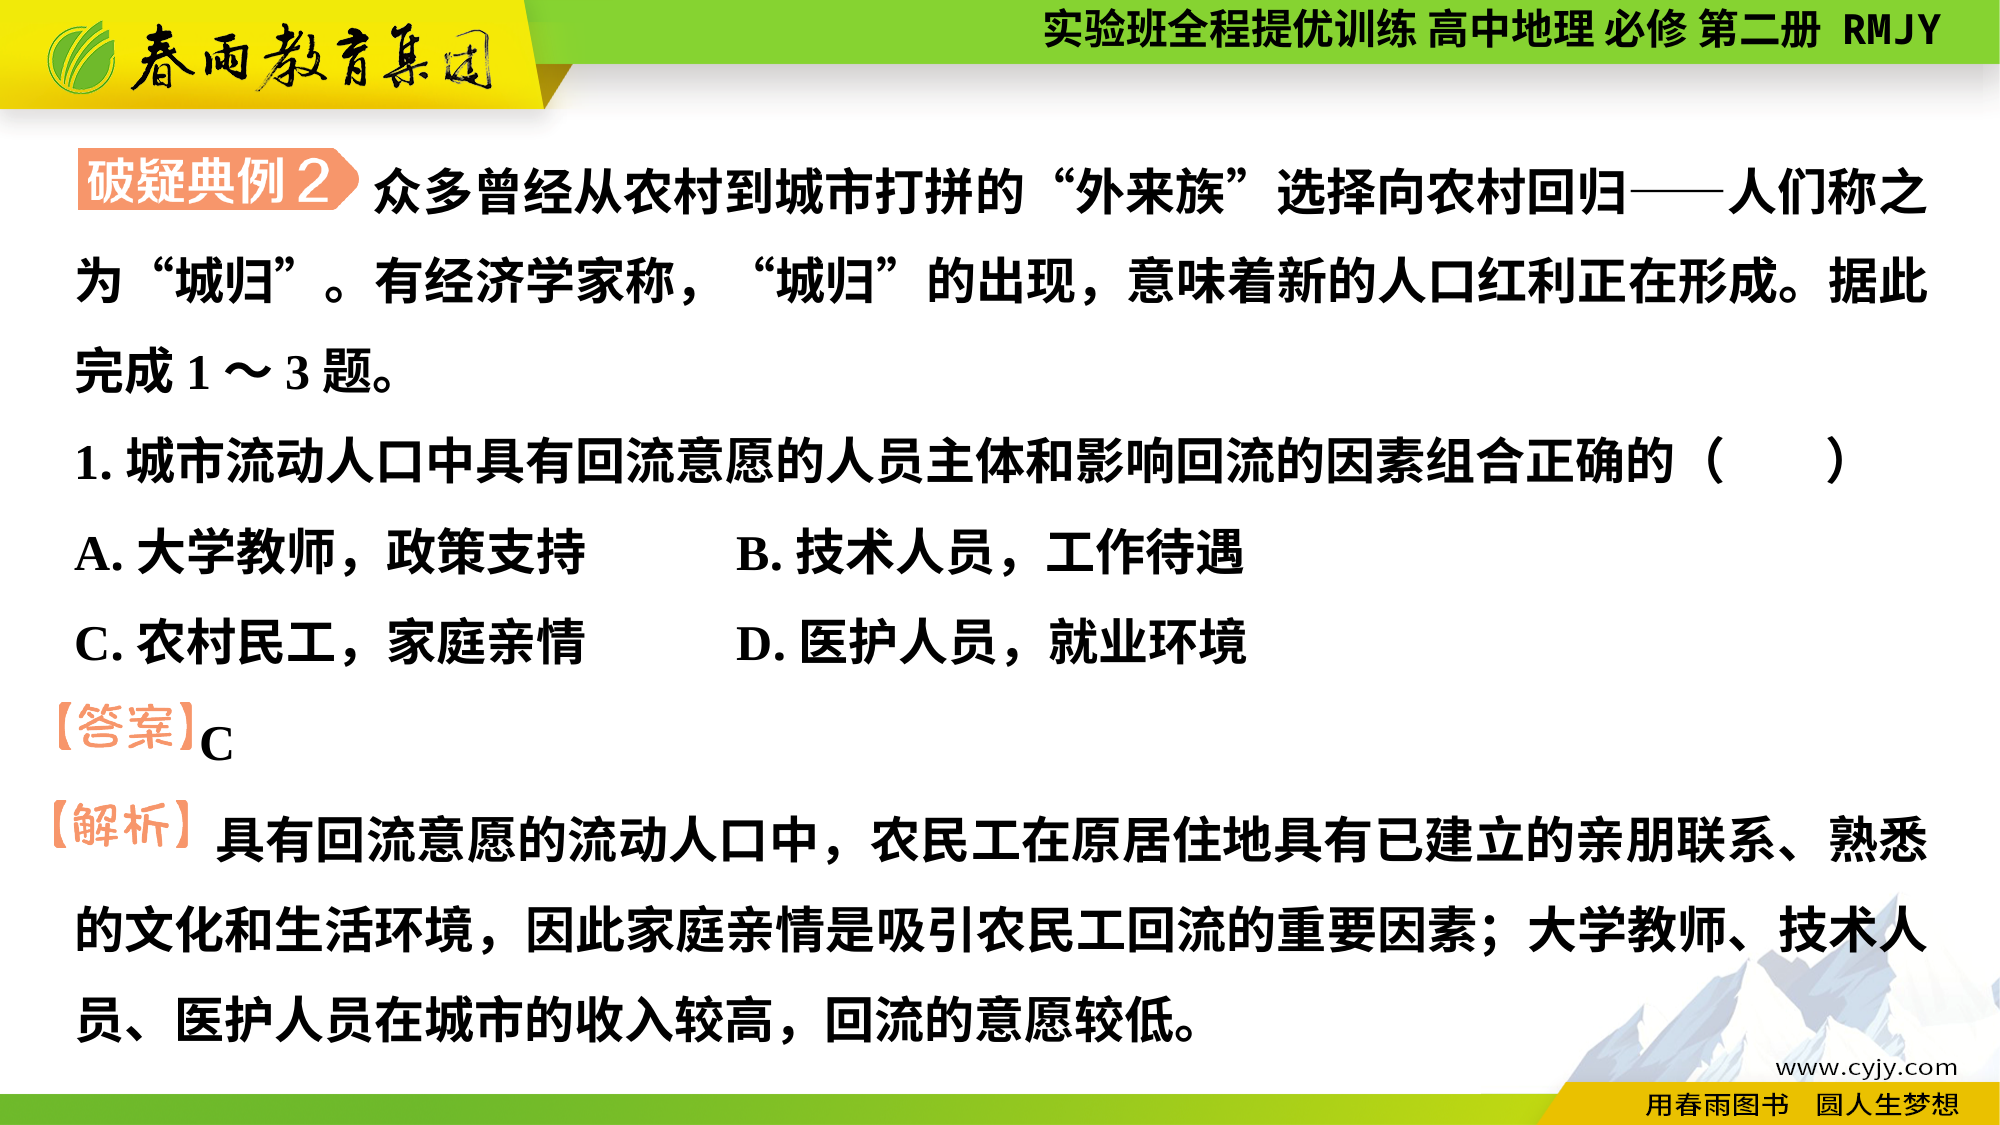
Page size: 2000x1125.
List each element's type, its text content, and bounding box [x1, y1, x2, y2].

text_box C [59, 672, 1944, 771]
text_box 具有回流意愿的流动人口中，农民工在原居住地具有已建立的亲朋联系、熟悉的文化和生活环境，因此家庭亲情是吸引农民工回流的重要因素；大学教师、技术人员、医护人员在城市的收入较高，回流的意愿较低。 [59, 771, 1944, 1057]
list 众多曾经从农村到城市打拼的“外来族”选择向农村回归——人们称之为“城归”。有经济学家称，“城归”的出现，意味着新的人口红利正在形成。据此完成1～3题。 1.城市流动人口中具有回流意愿的人员主体和影响回流的因素组合正确的（ ） A.大学教师，政策支持 B.技术人员，工作待遇 C.农村民工，家庭亲情 D.医护人员，就业环境 [59, 122, 1944, 672]
picture [0, 0, 2000, 1125]
